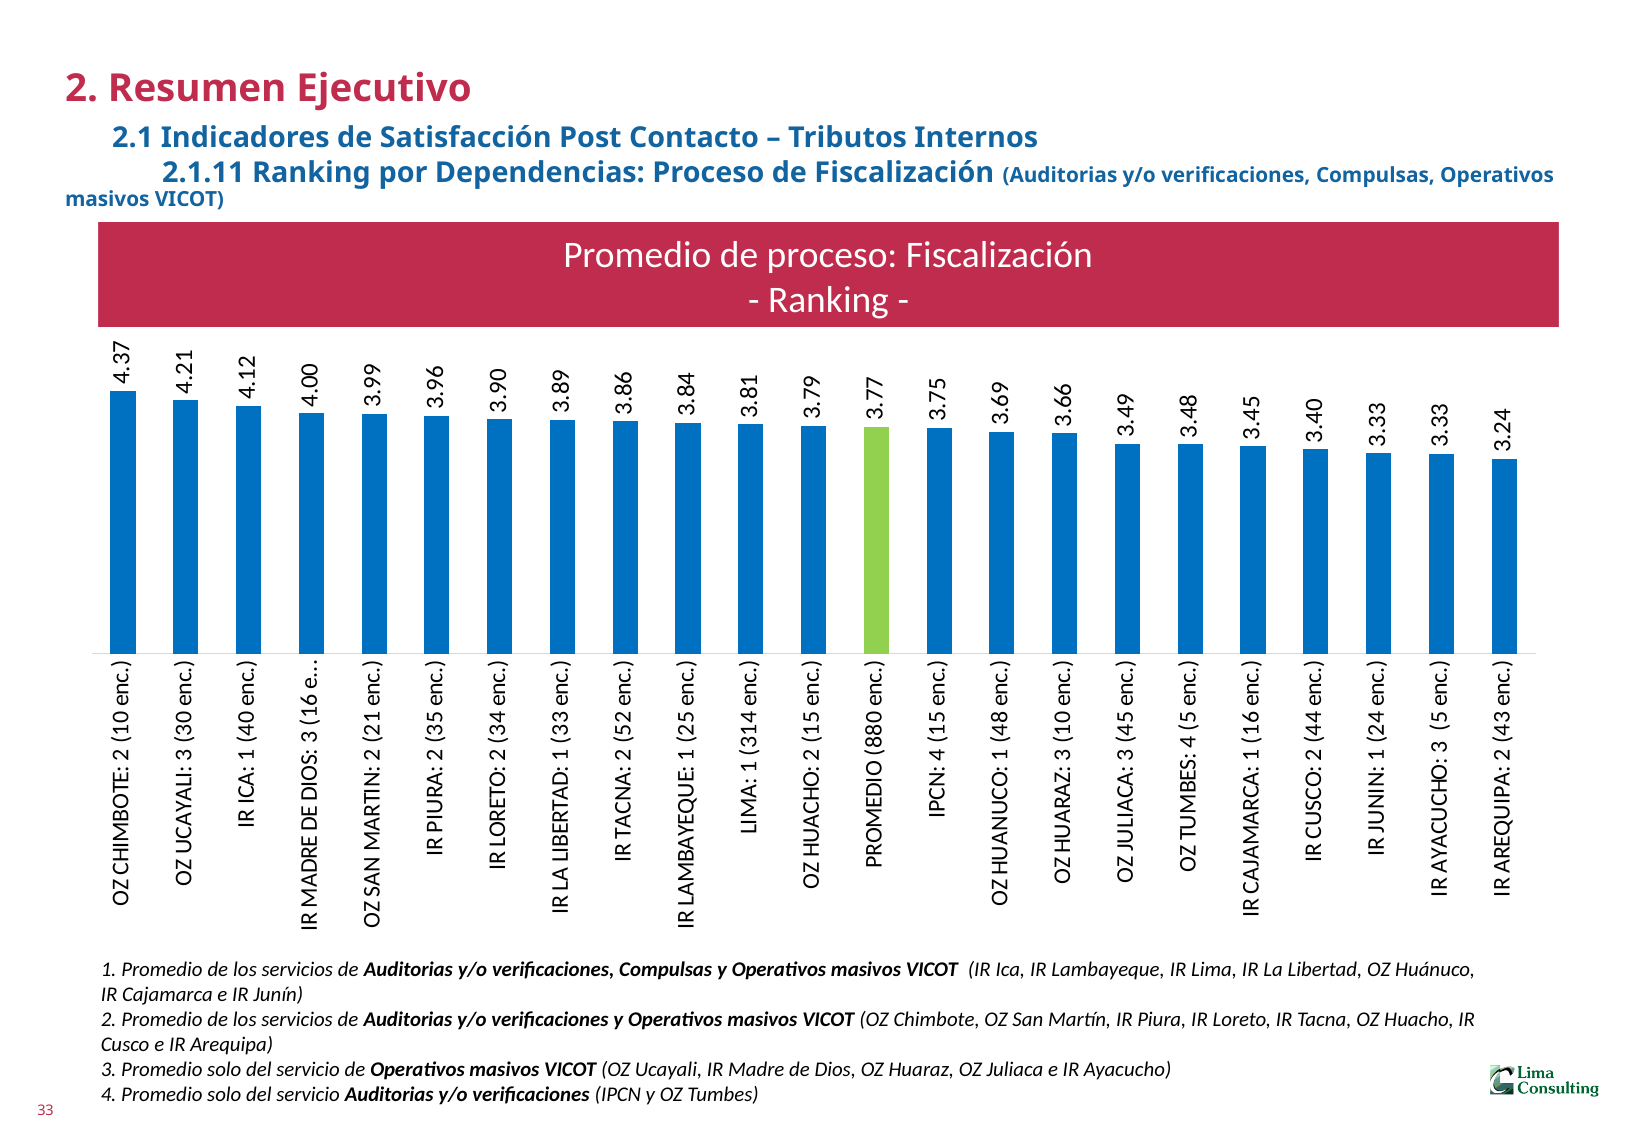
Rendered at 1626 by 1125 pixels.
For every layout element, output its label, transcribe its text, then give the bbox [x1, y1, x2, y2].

title 2. Resumen Ejecutivo 2.1 Indicadores de Satisfacción Post Contacto – Tributos Internos 2.1.11 Ranking por Dependencias: Proceso de Fiscalización (Auditorias y/o verificaciones, Compulsas, Operativos masivos VICOT) [50, 59, 1625, 219]
chart [68, 331, 1559, 938]
text_box Promedio de proceso: Fiscalización - Ranking - [98, 222, 1559, 327]
text_box 1. Promedio de los servicios de Auditorias y/o verificaciones, Compulsas y Operativos masivos VICOT (IR Ica, IR Lambayeque, IR Lima, IR La Libertad, OZ Huánuco, IR Cajamarca e IR Junín) 2. Promedio de los servicios de Auditorias y/o verificaciones y Operativos masivos VICOT (OZ Chimbote, OZ San Martín, IR Piura, IR Loreto, IR Tacna, OZ Huacho, IR Cusco e IR Arequipa) 3. Promedio solo del servicio de Operativos masivos VICOT (OZ Ucayali, IR Madre de Dios, OZ Huaraz, OZ Juliaca e IR Ayacucho) 4. Promedio solo del servicio Auditorias y/o verificaciones (IPCN y OZ Tumbes) [86, 948, 1491, 1114]
picture [1491, 1065, 1599, 1097]
